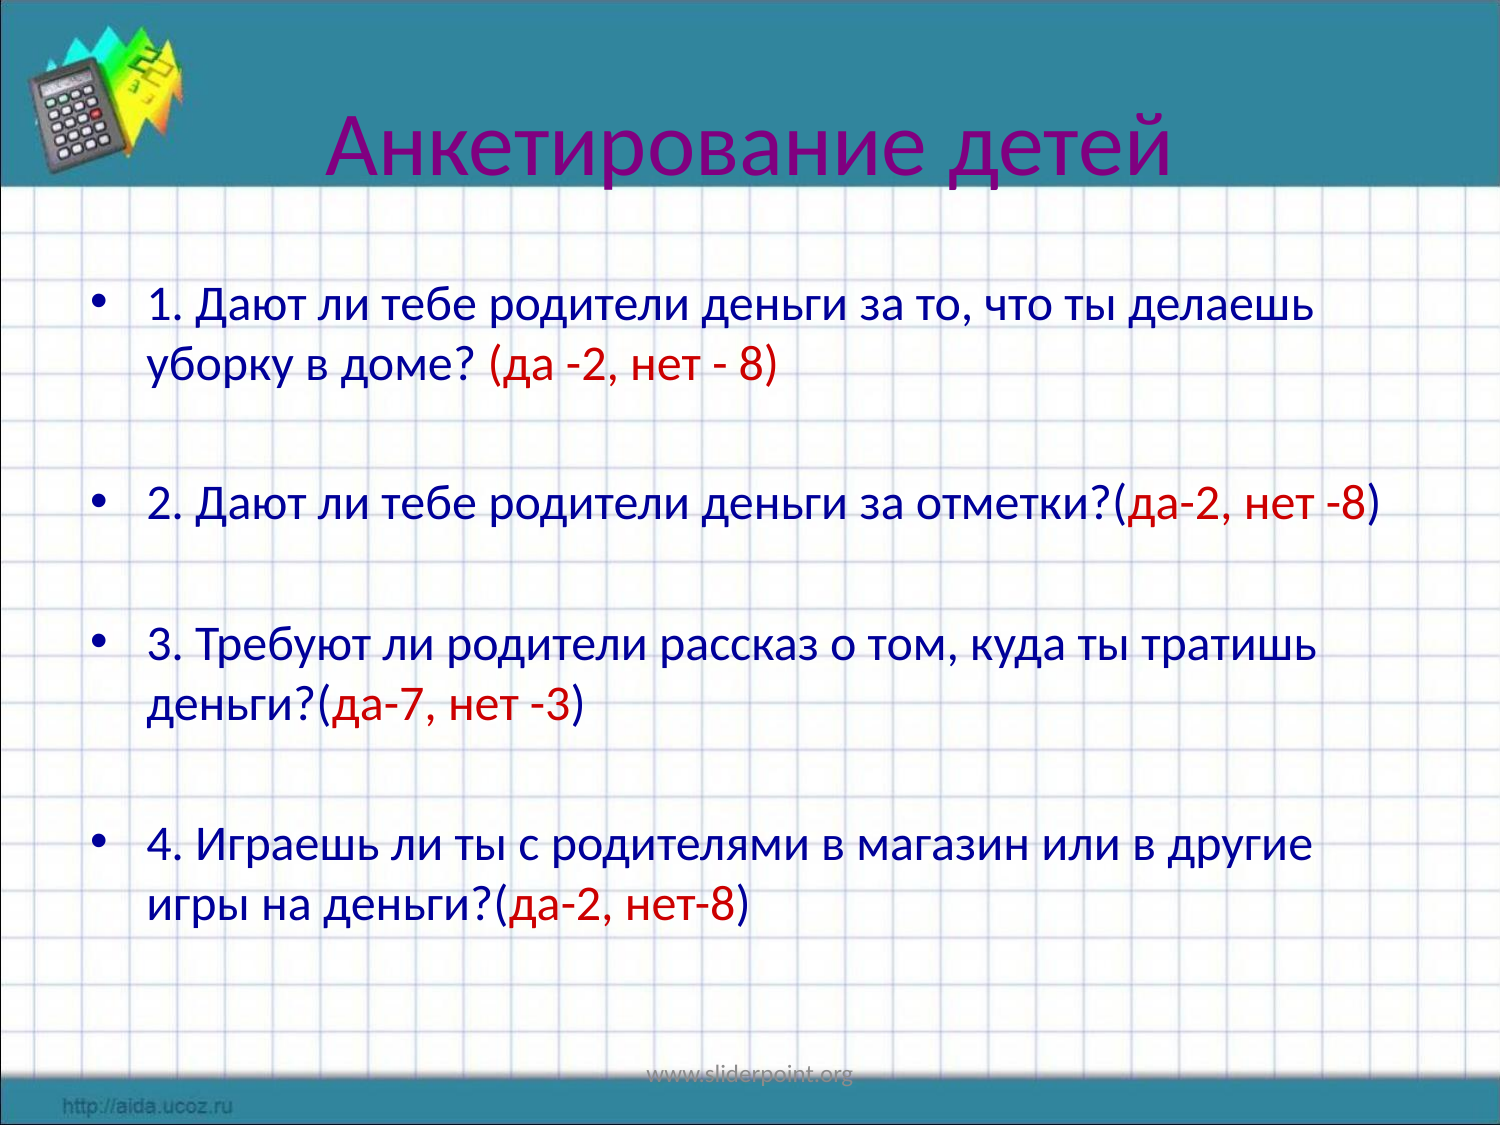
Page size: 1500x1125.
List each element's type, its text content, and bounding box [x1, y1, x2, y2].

list 1. Дают ли тебе родители деньги за то, что ты делаешь уборку в доме? (да -2, нет - 8) 2. Дают ли тебе родители деньги за отметки?(да-2, нет -8) 3. Требуют ли родители рассказ о том, куда ты тратишь деньги?(да-7, нет -3) 4. Играешь ли ты с родителями в магазин или в другие игры на деньги?(да-2, нет-8) [74, 262, 1410, 1006]
footer www.sliderpoint.org [512, 1042, 988, 1103]
title Анкетирование детей [74, 44, 1426, 233]
picture [0, 0, 1500, 1125]
